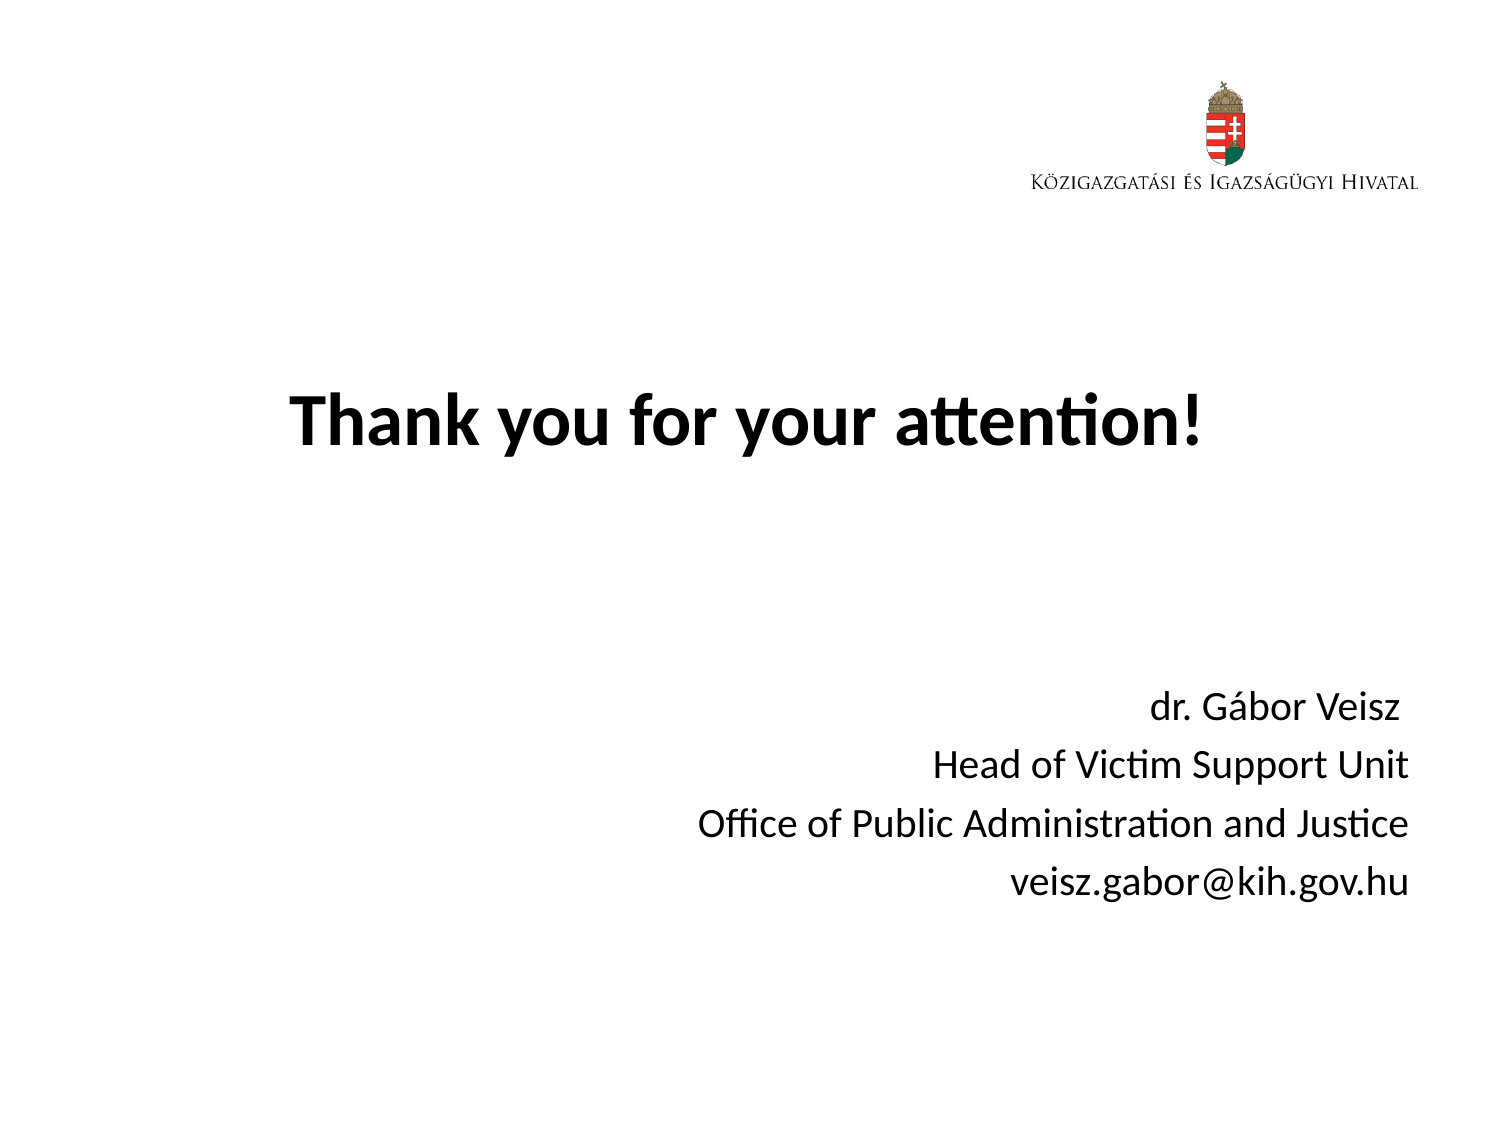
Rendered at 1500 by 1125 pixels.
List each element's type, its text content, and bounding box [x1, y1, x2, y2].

list Thank you for your attention! dr. Gábor Veisz Head of Victim Support Unit Office of Public Administration and Justice veisz.gabor@kih.gov.hu [70, 292, 1425, 985]
picture [1031, 81, 1418, 189]
